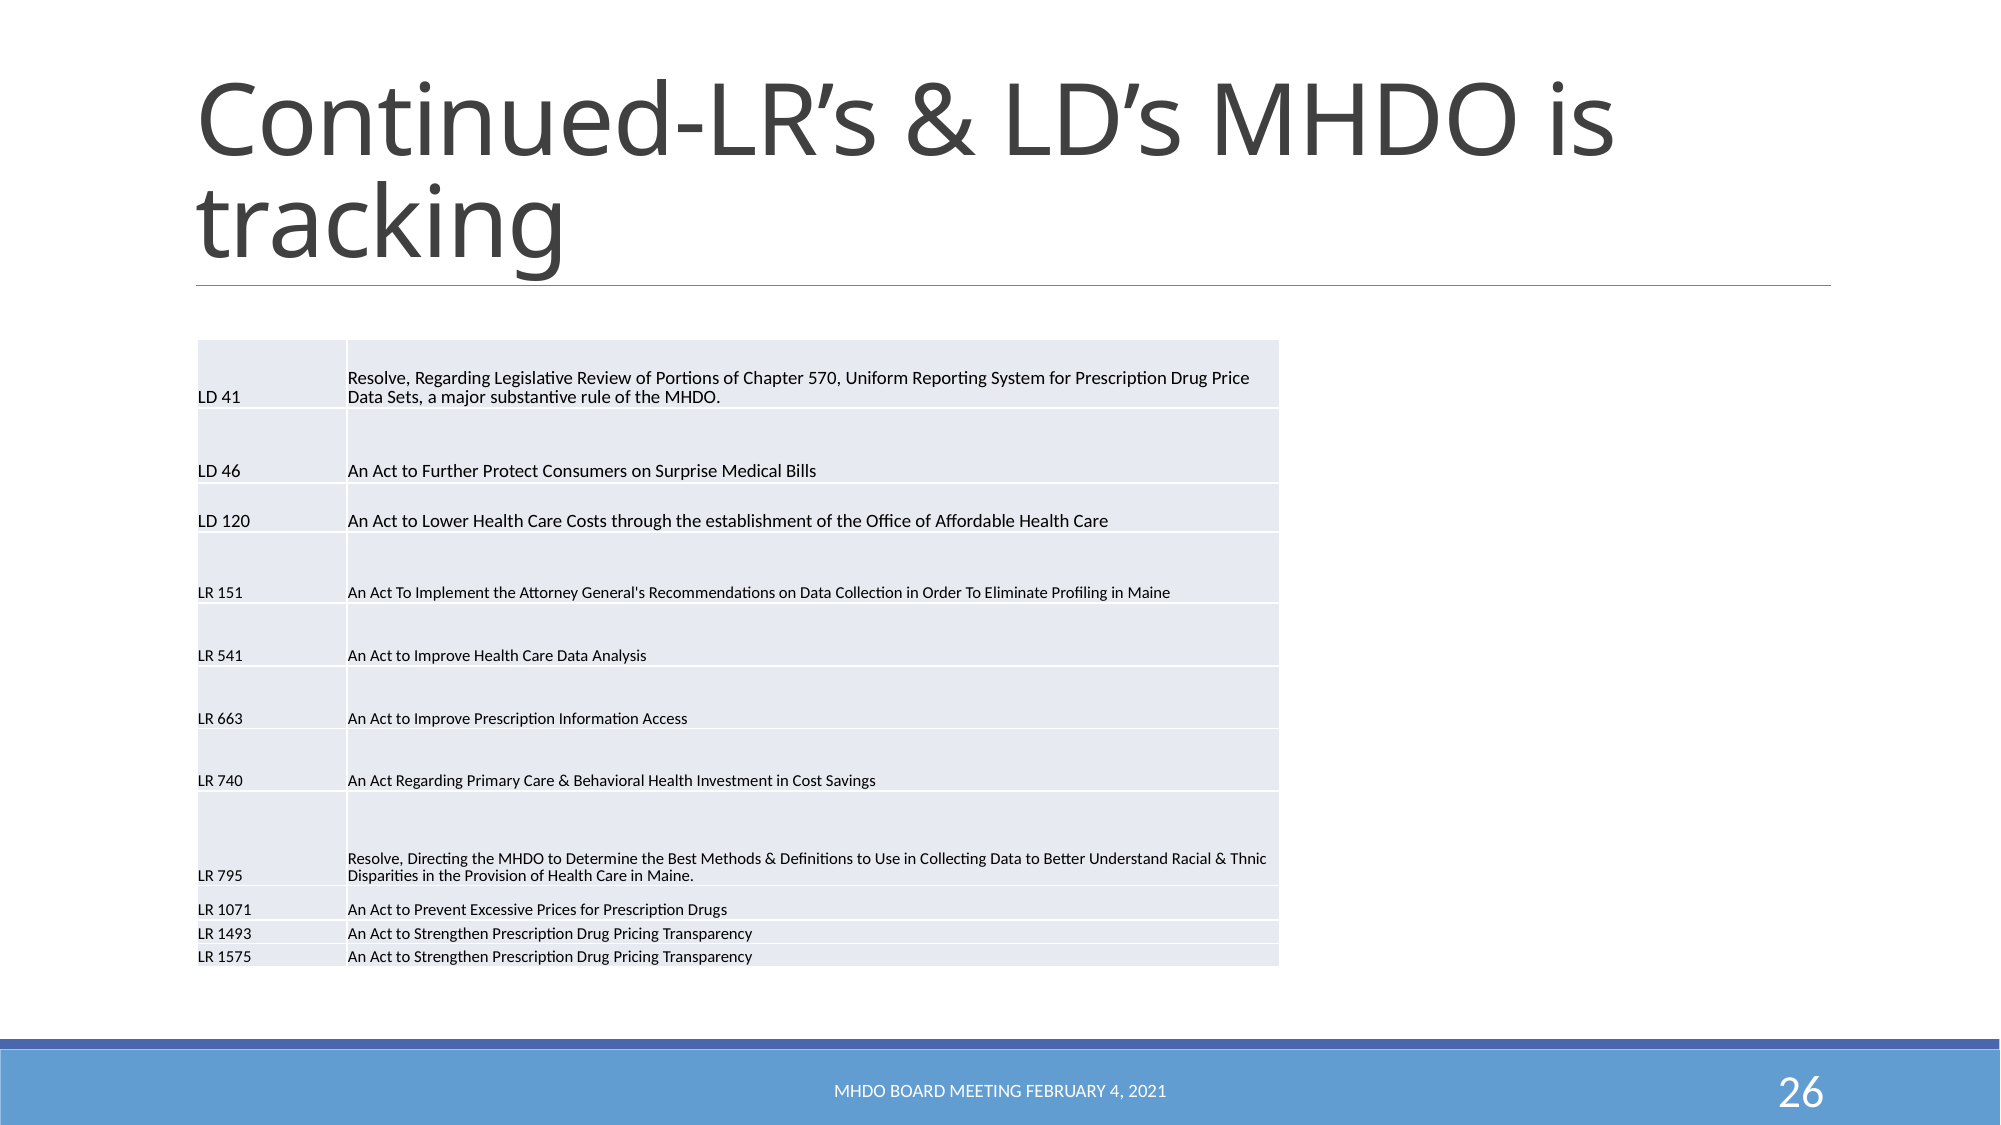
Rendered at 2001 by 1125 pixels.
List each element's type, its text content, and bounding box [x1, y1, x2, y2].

table_header Resolve, Regarding Legislative Review of Portions of Chapter 570, Uniform Reporting System for Prescription Drug Price Data Sets, a major substantive rule of the MHDO. [348, 340, 1279, 407]
table_cell An Act to Strengthen Prescription Drug Pricing Transparency [348, 921, 1279, 943]
table_cell An Act Regarding Primary Care & Behavioral Health Investment in Cost Savings [348, 729, 1279, 790]
table_header LD 41 [198, 340, 346, 407]
table_cell An Act to Improve Prescription Information Access [348, 667, 1279, 728]
table_cell LD 120 [198, 484, 346, 531]
footer MHDO Board Meeting February 4, 2021 [604, 1059, 1396, 1120]
title Continued-LR’s & LD’s MHDO is tracking [180, 47, 1840, 285]
table_cell LR 1493 [198, 921, 346, 943]
table_cell LR 541 [198, 604, 346, 665]
table_cell LR 663 [198, 667, 346, 728]
table_cell LR 1575 [198, 944, 346, 966]
table_cell An Act to Prevent Excessive Prices for Prescription Drugs [348, 886, 1279, 919]
table_cell An Act to Strengthen Prescription Drug Pricing Transparency [348, 944, 1279, 966]
table_cell LR 1071 [198, 886, 346, 919]
table_cell Resolve, Directing the MHDO to Determine the Best Methods & Definitions to Use in Collecting Data to Better Understand Racial & Thnic Disparities in the Provision of Health Care in Maine. [348, 792, 1279, 885]
table_cell An Act to Improve Health Care Data Analysis [348, 604, 1279, 665]
slide_number 26 [1624, 1059, 1840, 1120]
table_cell An Act to Lower Health Care Costs through the establishment of the Office of Affordable Health Care [348, 484, 1279, 531]
table_cell An Act to Further Protect Consumers on Surprise Medical Bills [348, 409, 1279, 482]
table_cell LR 740 [198, 729, 346, 790]
table_cell An Act To Implement the Attorney General's Recommendations on Data Collection in Order To Eliminate Profiling in Maine [348, 533, 1279, 602]
table_cell LR 795 [198, 792, 346, 885]
table_cell LR 151 [198, 533, 346, 602]
table_cell LD 46 [198, 409, 346, 482]
